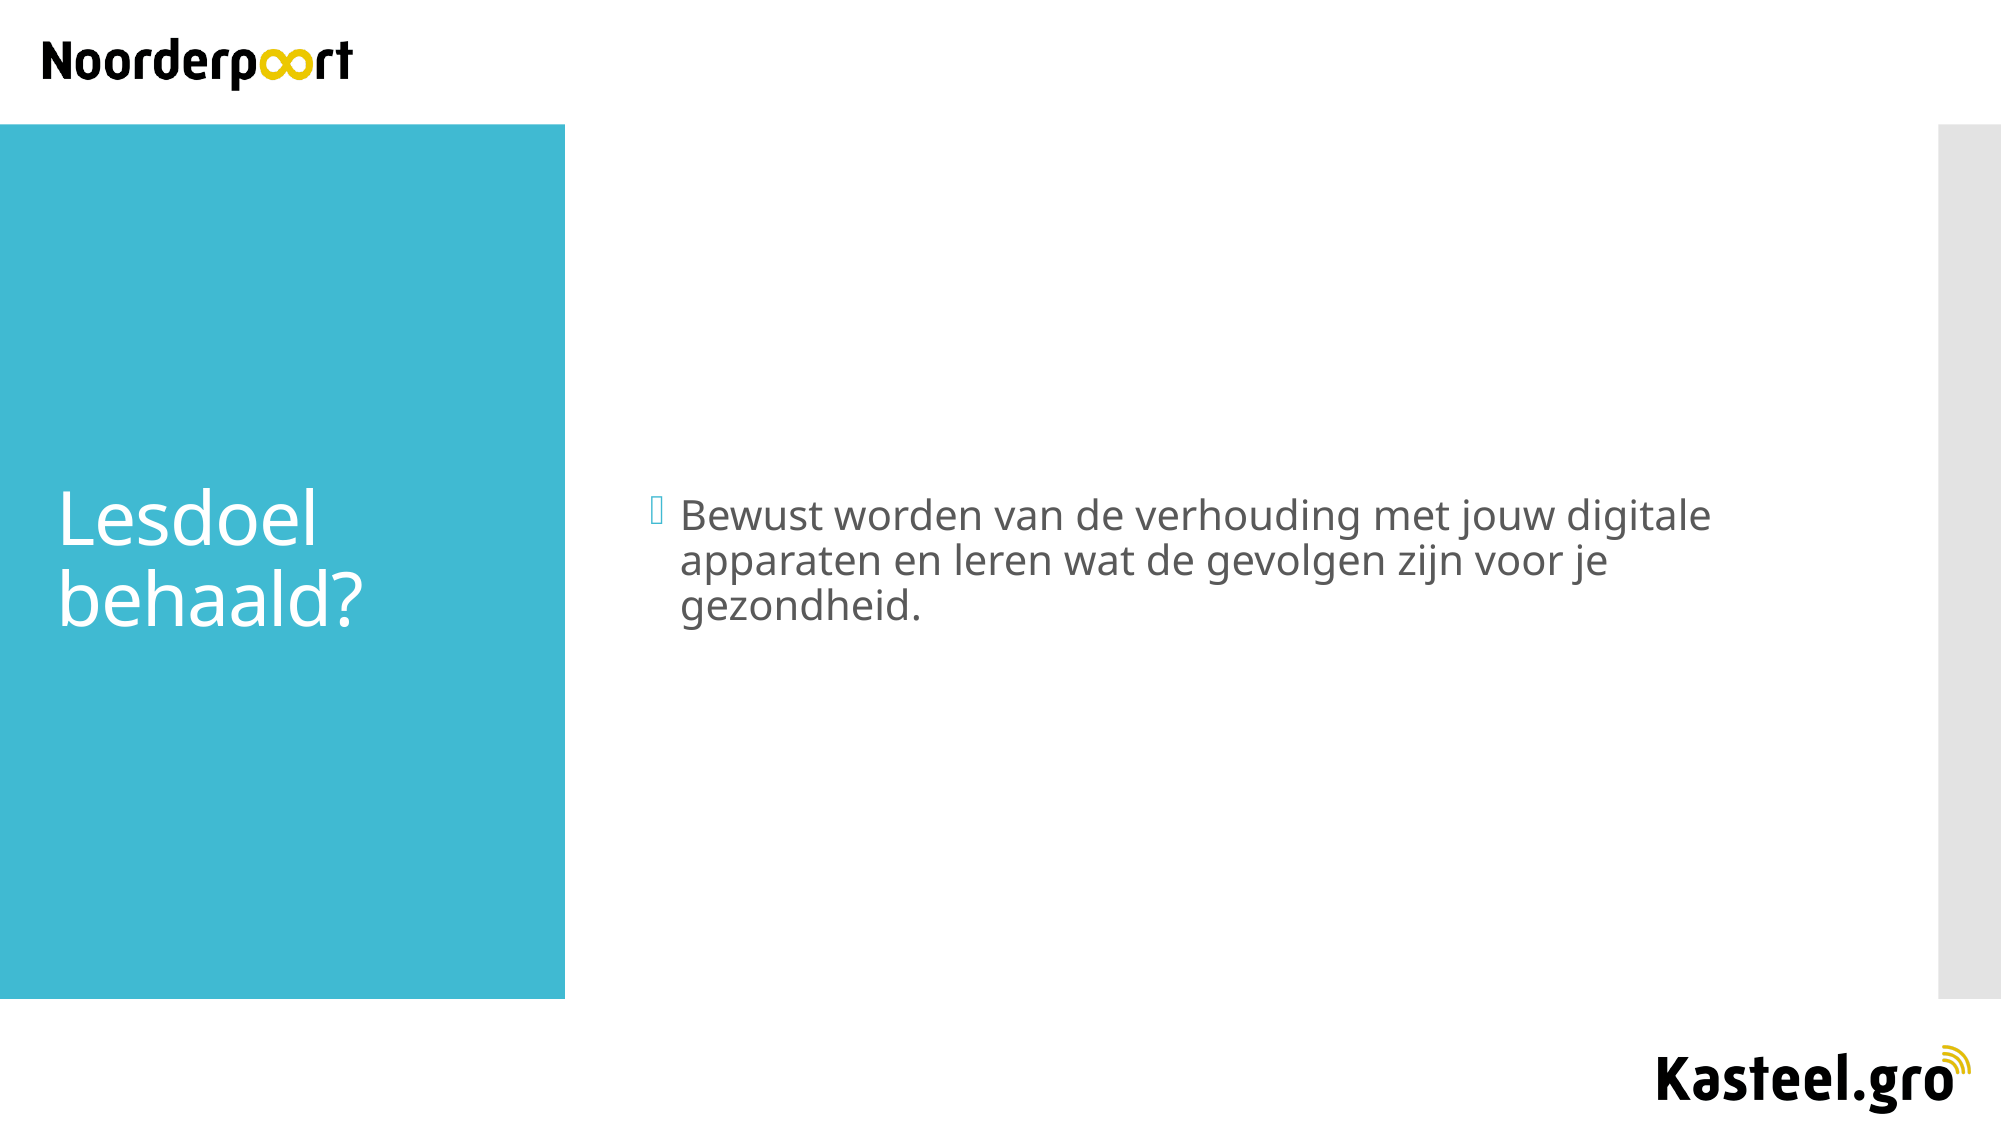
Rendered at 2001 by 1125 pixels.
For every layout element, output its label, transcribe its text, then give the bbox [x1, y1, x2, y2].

title Lesdoel behaald? [41, 184, 525, 940]
picture [1657, 1045, 1971, 1114]
picture [41, 35, 354, 92]
list Bewust worden van de verhouding met jouw digitale apparaten en leren wat de gevolgen zijn voor je gezondheid. [634, 141, 1835, 982]
